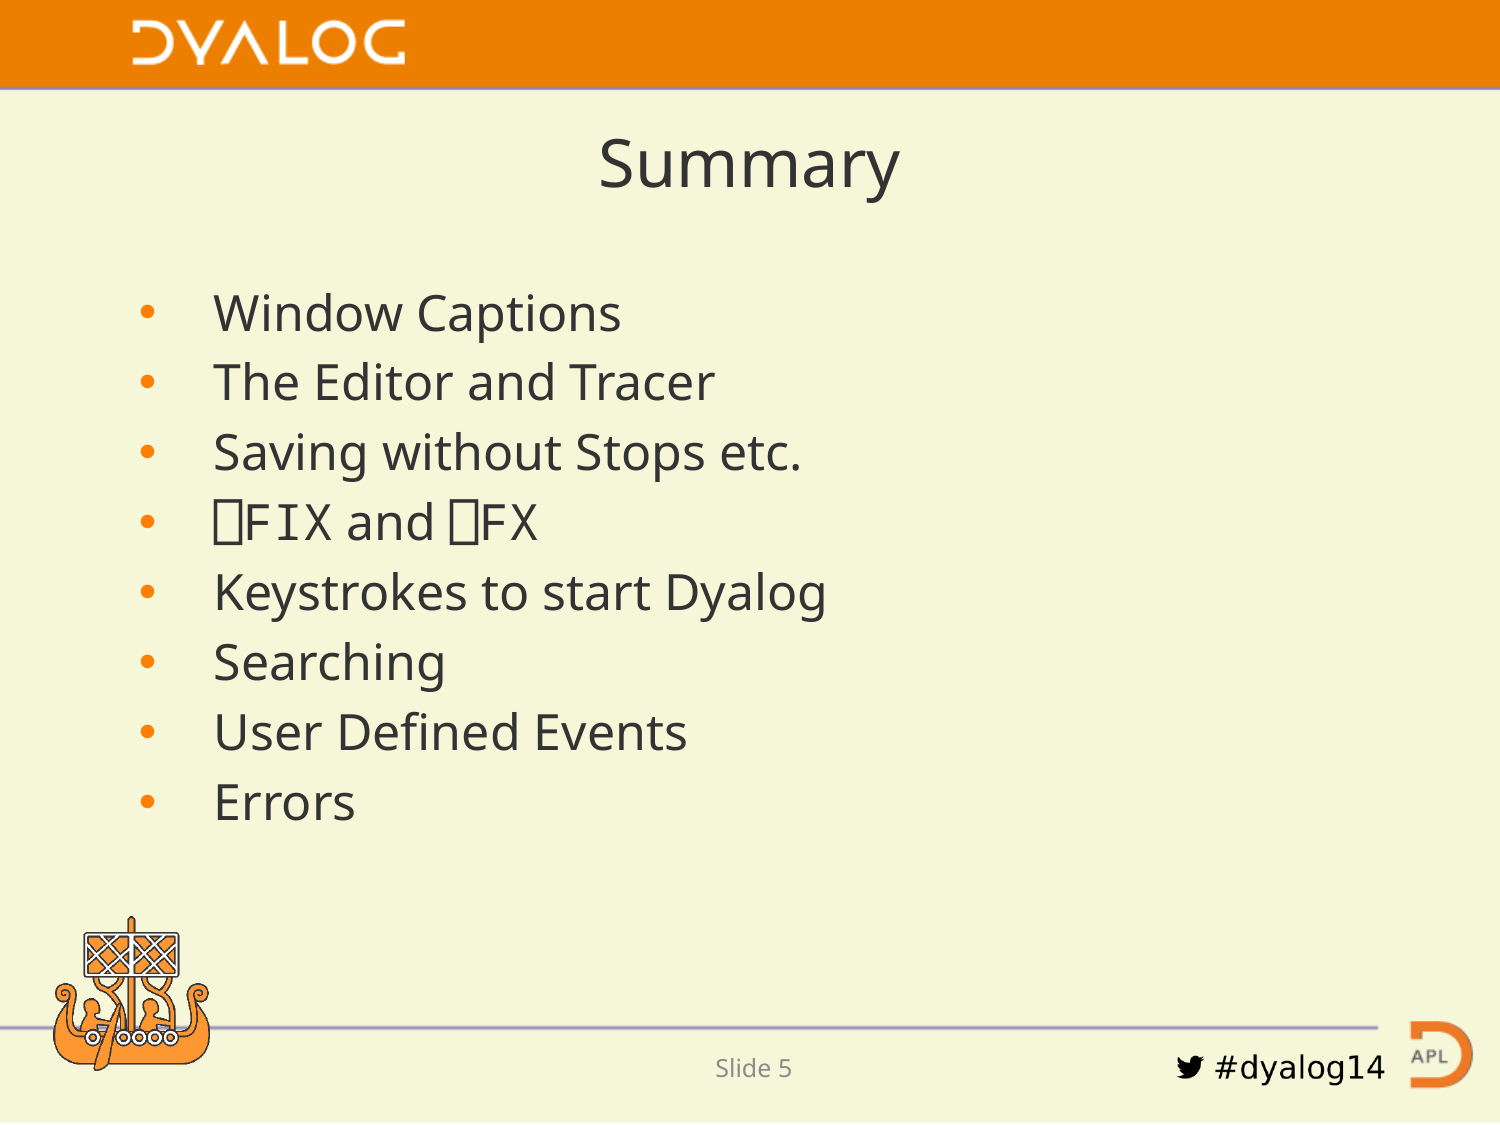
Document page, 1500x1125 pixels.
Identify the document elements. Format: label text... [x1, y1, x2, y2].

picture [0, 0, 1500, 1123]
slide_number Slide 4 [585, 1039, 923, 1100]
list Summary Window Captions The Editor and Tracer Saving without Stops etc. ⎕FIX and ⎕FX Keystrokes to start Dyalog Searching User Defined Events Errors [123, 113, 1376, 882]
